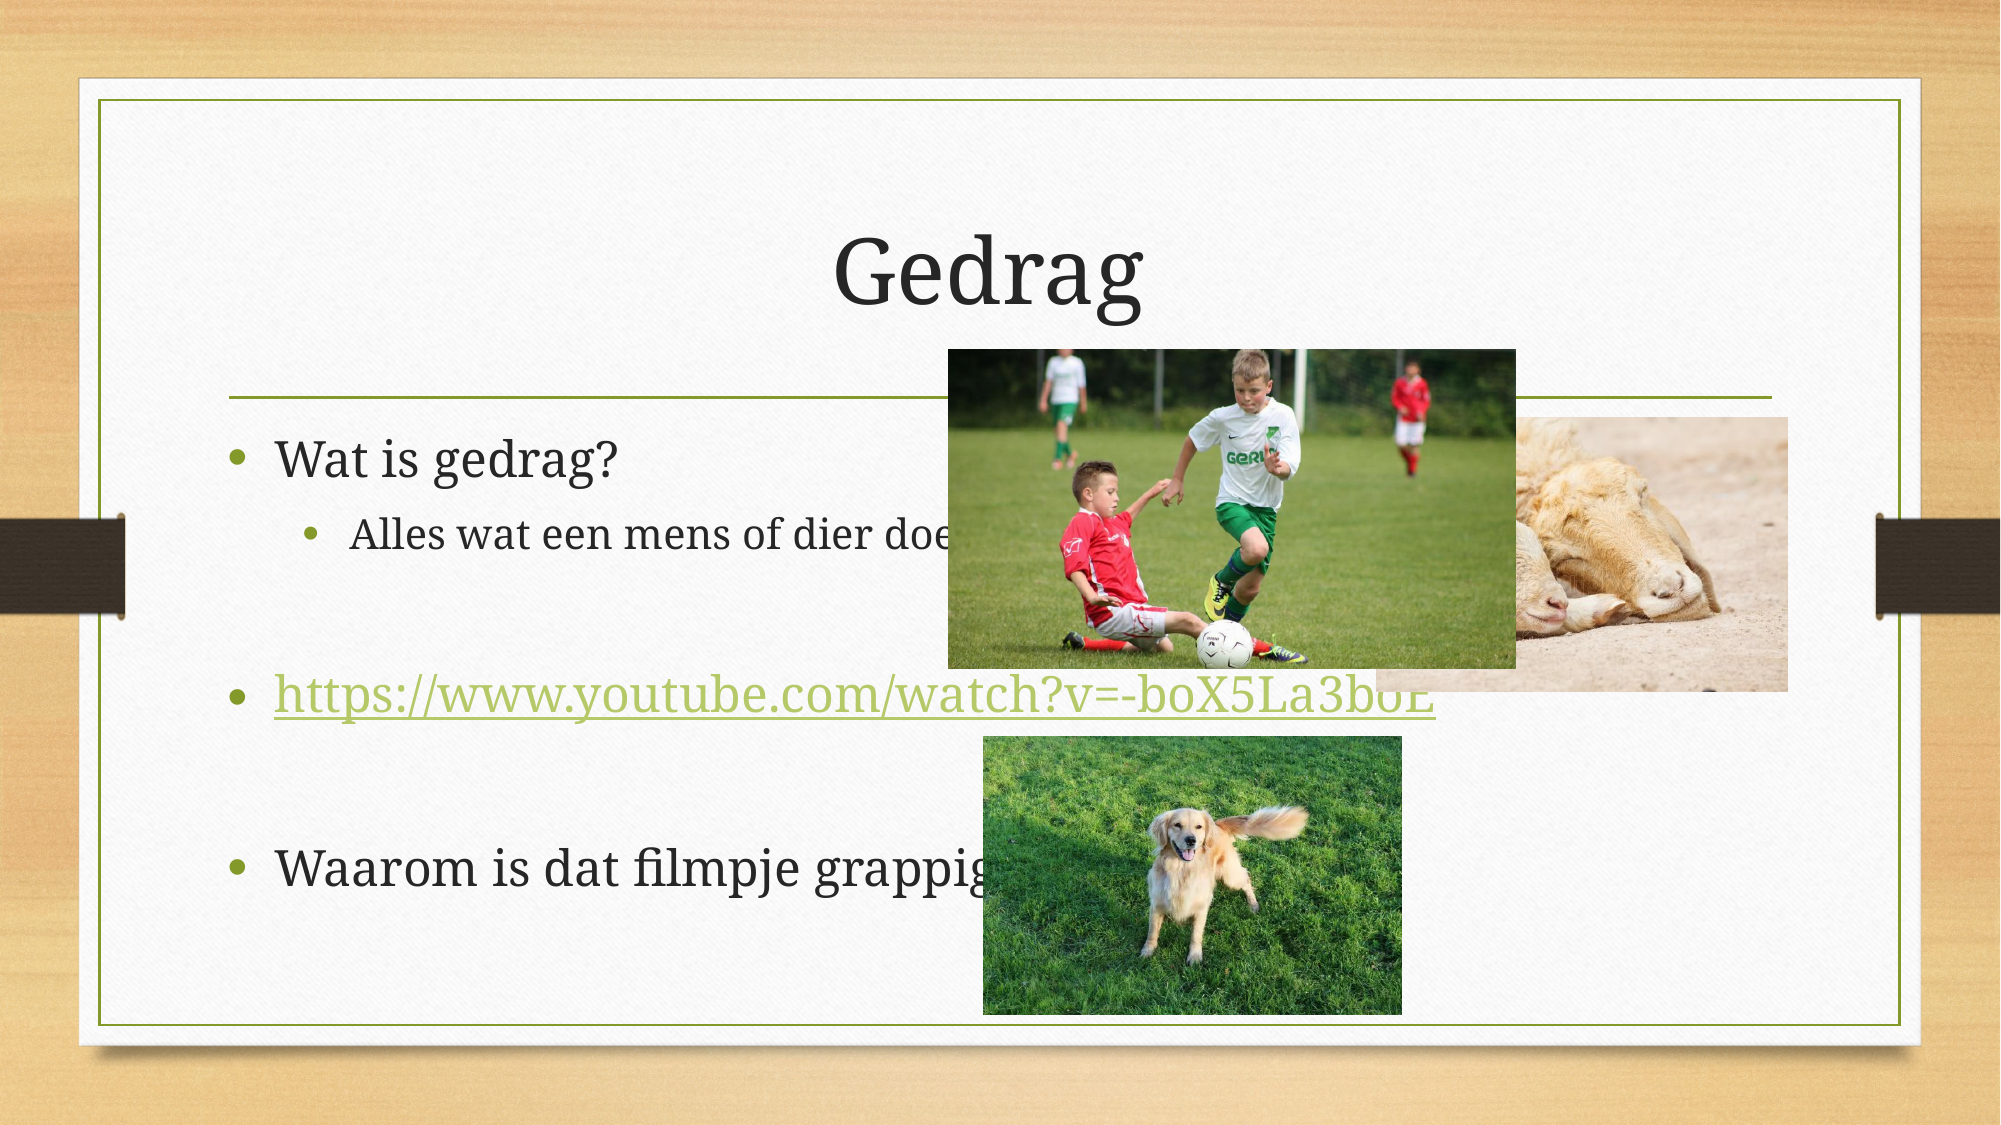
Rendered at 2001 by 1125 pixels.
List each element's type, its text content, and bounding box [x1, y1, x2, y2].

title Gedrag [212, 161, 1788, 375]
list Wat is gedrag? Alles wat een mens of dier doet. https://www.youtube.com/watch?v=-boX5La3boE Waarom is dat filmpje grappig? [212, 419, 1788, 964]
picture [0, 0, 2001, 1125]
